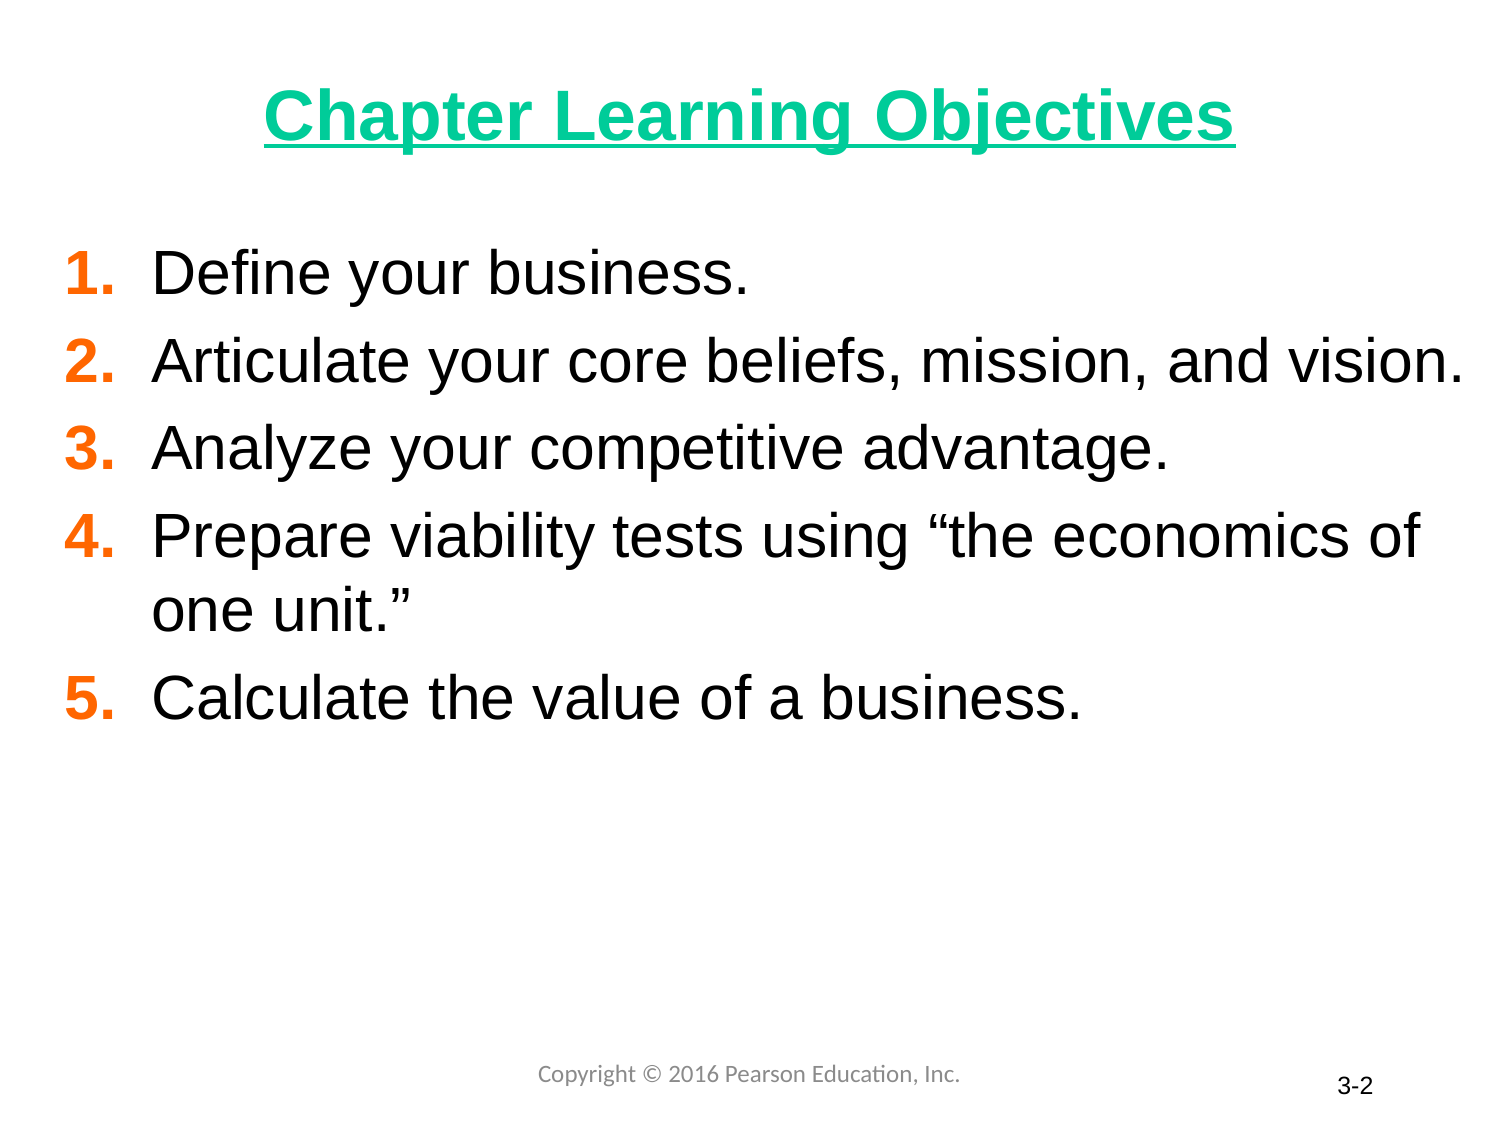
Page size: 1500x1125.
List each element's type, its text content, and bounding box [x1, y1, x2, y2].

text_box 1. Define your business. 2. Articulate your core beliefs, mission, and vision. 3. Analyze your competitive advantage. 4. Prepare viability tests using “the economics of one unit.” 5. Calculate the value of a business. [50, 224, 1500, 740]
title Chapter Learning Objectives [75, 0, 1425, 163]
footer Copyright © 2016 Pearson Education, Inc. [512, 1042, 988, 1103]
